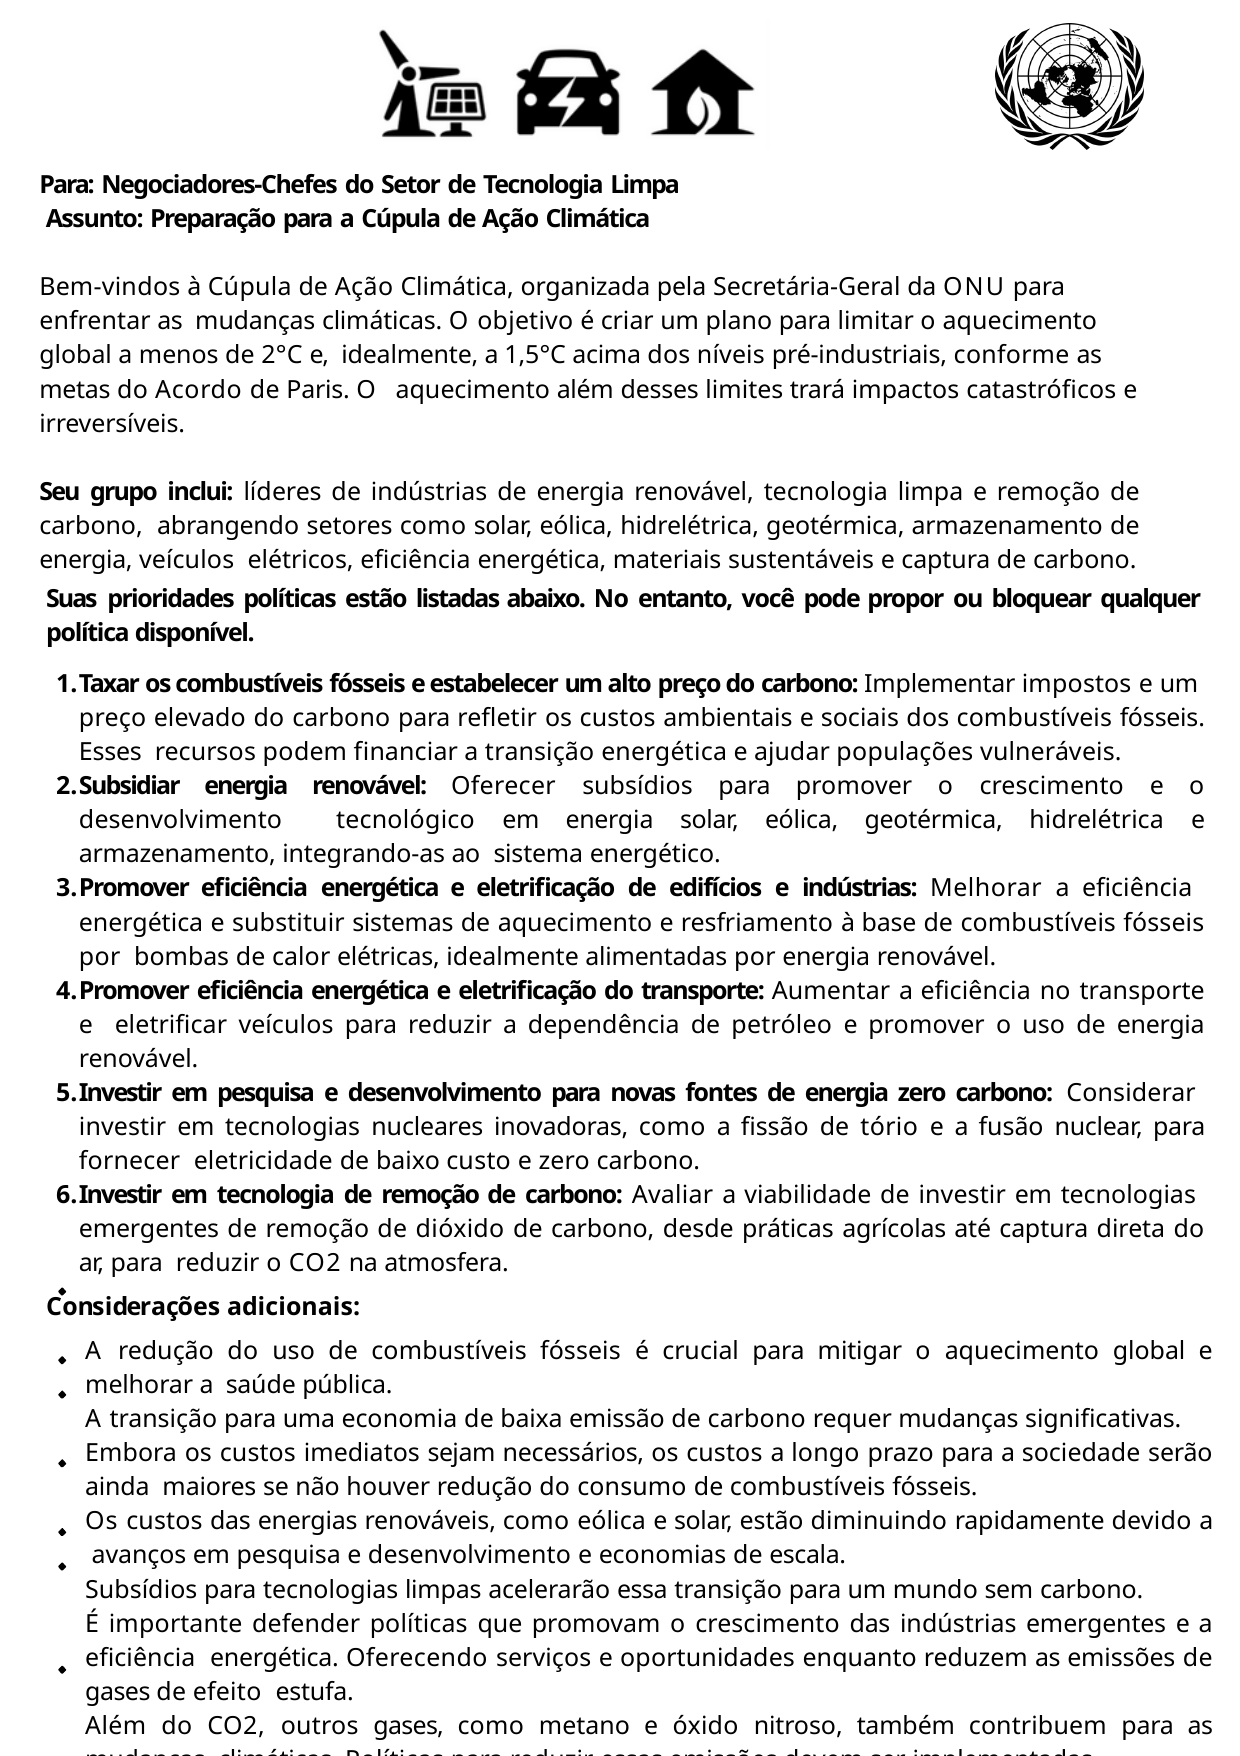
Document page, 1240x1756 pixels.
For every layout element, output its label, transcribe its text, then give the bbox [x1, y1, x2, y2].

text_box Para: Negociadores-Chefes do Setor de Tecnologia Limpa Assunto: Preparação para a Cúpula de Ação Climática Bem-vindos à Cúpula de Ação Climática, organizada pela Secretária-Geral da ONU para enfrentar as mudanças climáticas. O objetivo é criar um plano para limitar o aquecimento global a menos de 2°C e, idealmente, a 1,5°C acima dos níveis pré-industriais, conforme as metas do Acordo de Paris. O aquecimento além desses limites trará impactos catastróficos e irreversíveis. Seu grupo inclui: líderes de indústrias de energia renovável, tecnologia limpa e remoção de carbono, abrangendo setores como solar, eólica, hidrelétrica, geotérmica, armazenamento de energia, veículos elétricos, eficiência energética, materiais sustentáveis e captura de carbono. Suas prioridades políticas estão listadas abaixo. No entanto, você pode propor ou bloquear qualquer política disponível. Taxar os combustíveis fósseis e estabelecer um alto preço do carbono: Implementar impostos e um preço elevado do carbono para refletir os custos ambientais e sociais dos combustíveis fósseis. Esses recursos podem financiar a transição energética e ajudar populações vulneráveis. Subsidiar energia renovável: Oferecer subsídios para promover o crescimento e o desenvolvimento tecnológico em energia solar, eólica, geotérmica, hidrelétrica e armazenamento, integrando-as ao sistema energético. Promover eficiência energética e eletrificação de edifícios e indústrias: Melhorar a eficiência energética e substituir sistemas de aquecimento e resfriamento à base de combustíveis fósseis por bombas de calor elétricas, idealmente alimentadas por energia renovável. Promover eficiência energética e eletrificação do transporte: Aumentar a eficiência no transporte e eletrificar veículos para reduzir a dependência de petróleo e promover o uso de energia renovável. Investir em pesquisa e desenvolvimento para novas fontes de energia zero carbono: Considerar investir em tecnologias nucleares inovadoras, como a fissão de tório e a fusão nuclear, para fornecer eletricidade de baixo custo e zero carbono. Investir em tecnologia de remoção de carbono: Avaliar a viabilidade de investir em tecnologias emergentes de remoção de dióxido de carbono, desde práticas agrícolas até captura direta do ar, para reduzir o CO2 na atmosfera. Considerações adicionais: A redução do uso de combustíveis fósseis é crucial para mitigar o aquecimento global e melhorar a saúde pública. A transição para uma economia de baixa emissão de carbono requer mudanças significativas. Embora os custos imediatos sejam necessários, os custos a longo prazo para a sociedade serão ainda maiores se não houver redução do consumo de combustíveis fósseis. Os custos das energias renováveis, como eólica e solar, estão diminuindo rapidamente devido a avanços em pesquisa e desenvolvimento e economias de escala. Subsídios para tecnologias limpas acelerarão essa transição para um mundo sem carbono. É importante defender políticas que promovam o crescimento das indústrias emergentes e a eficiência energética. Oferecendo serviços e oportunidades enquanto reduzem as emissões de gases de efeito estufa. Além do CO2, outros gases, como metano e óxido nitroso, também contribuem para as mudanças climáticas. Políticas para reduzir essas emissões devem ser implementadas. [37, 162, 1214, 1756]
picture [994, 23, 1144, 151]
picture [376, 19, 770, 150]
